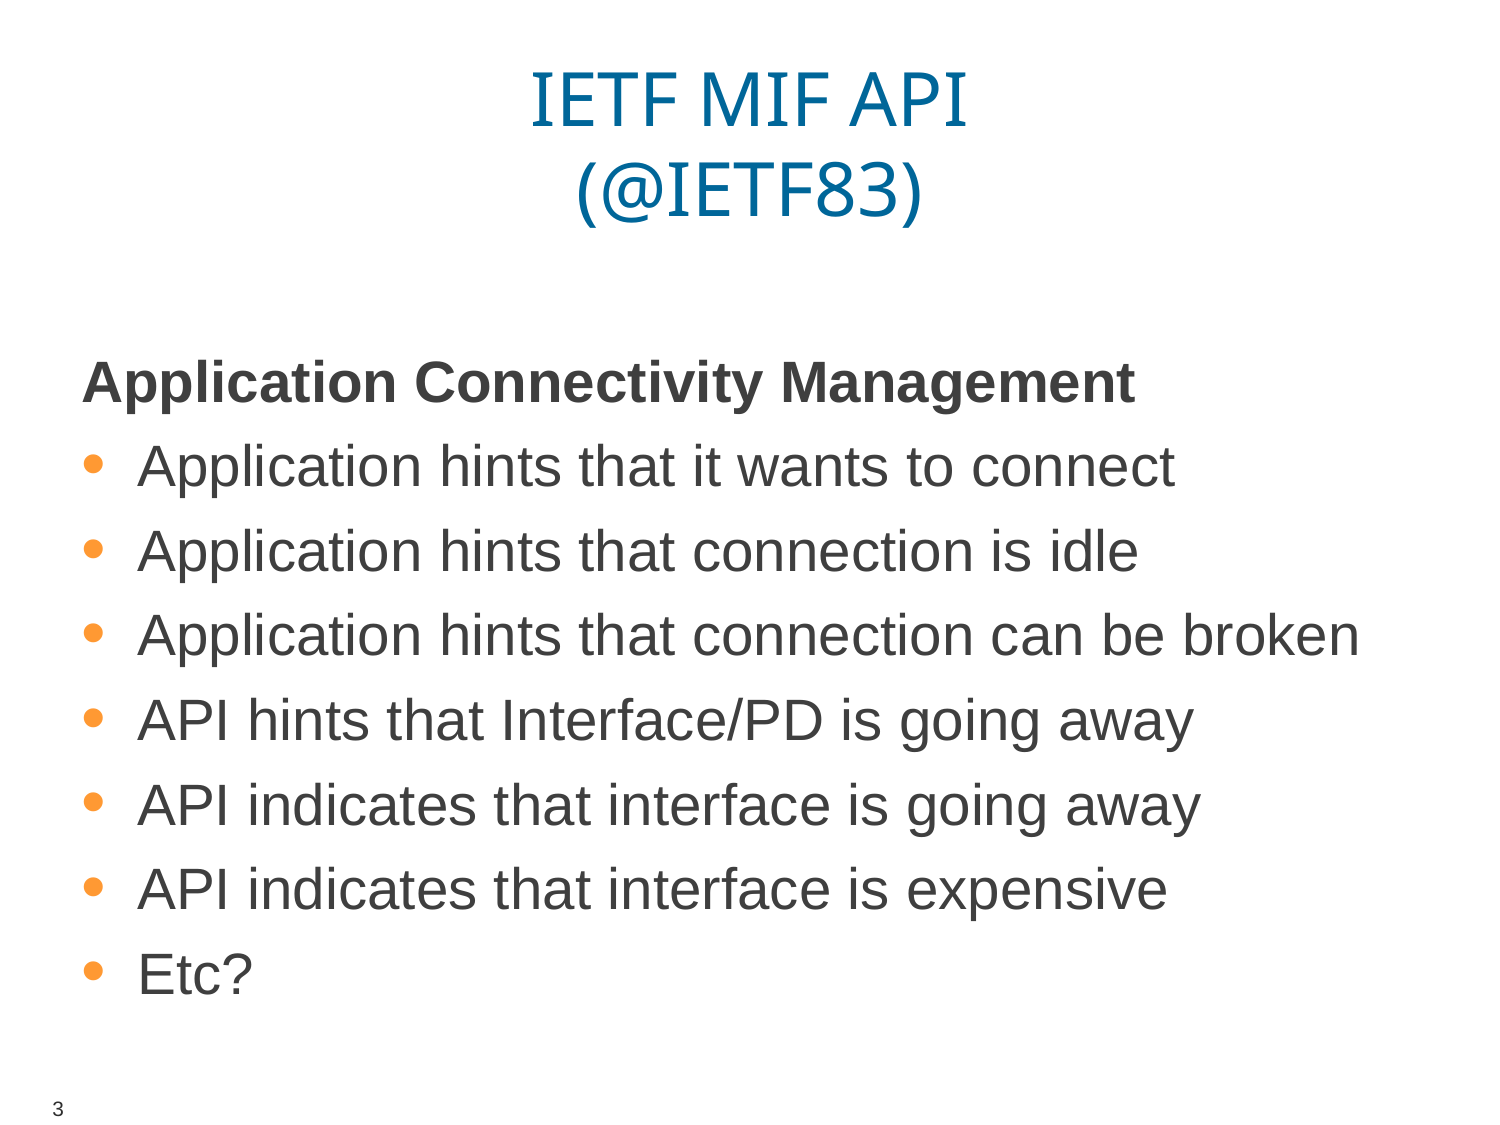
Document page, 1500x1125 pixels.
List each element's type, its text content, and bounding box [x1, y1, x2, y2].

title IETF MIF API (@IETF83) [74, 44, 1426, 238]
slide_number 3 [36, 1087, 76, 1125]
list Application Connectivity Management Application hints that it wants to connect Application hints that connection is idle Application hints that connection can be broken API hints that Interface/PD is going away API indicates that interface is going away API indicates that interface is expensive Etc? [74, 337, 1426, 951]
